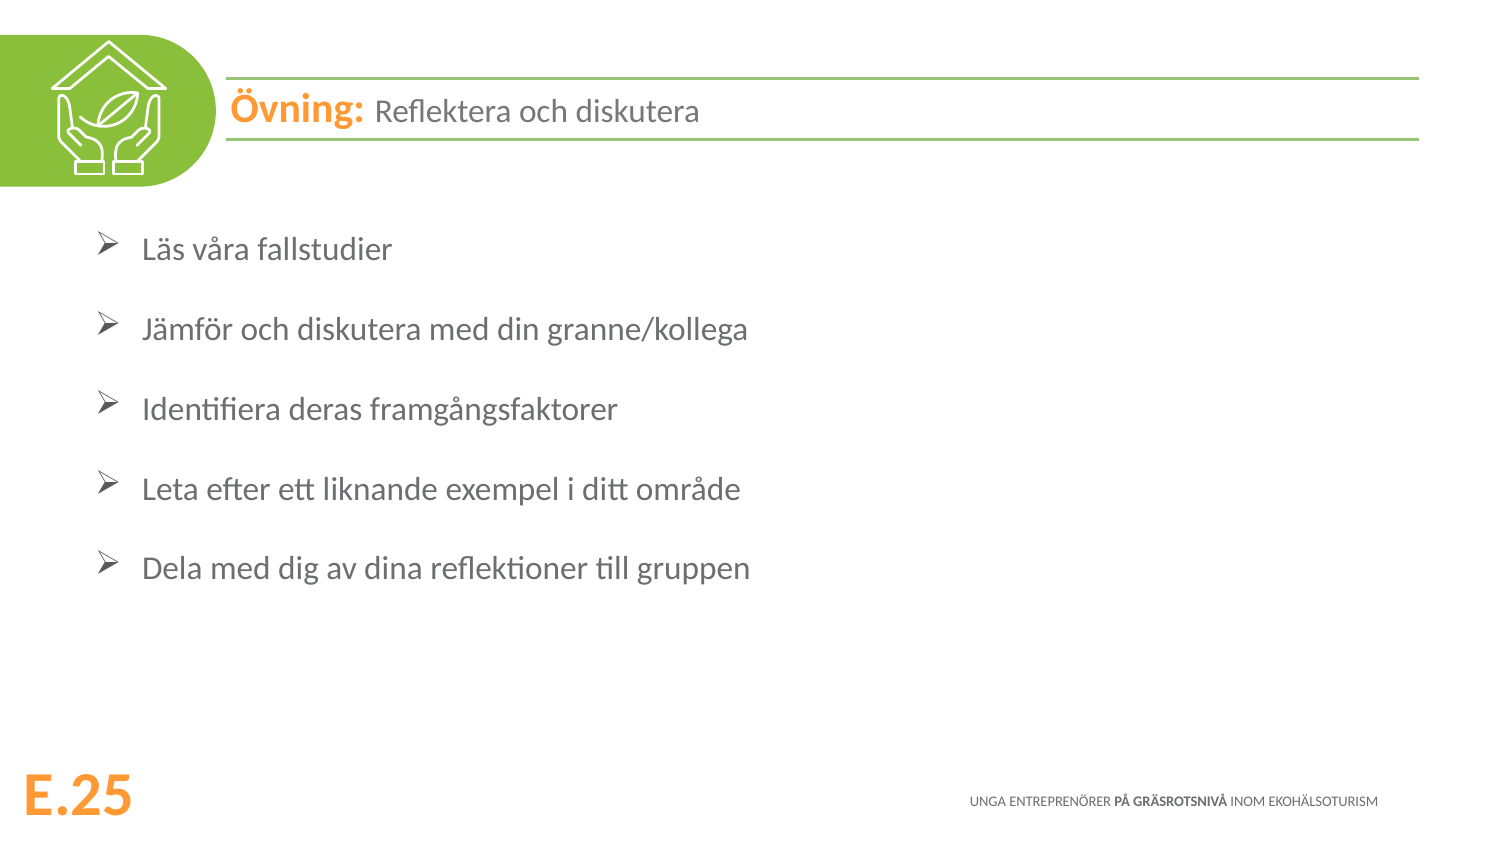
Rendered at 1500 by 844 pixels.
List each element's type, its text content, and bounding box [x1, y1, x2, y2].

list Övning: Reflektera och diskutera [215, 58, 1419, 187]
text_box [0, 34, 216, 187]
text_box E.25 [8, 764, 225, 844]
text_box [51, 41, 166, 175]
list Läs våra fallstudier Jämför och diskutera med din granne/kollega Identifiera deras framgångsfaktorer Leta efter ett liknande exempel i ditt område Dela med dig av dina reflektioner till gruppen [80, 212, 1428, 749]
